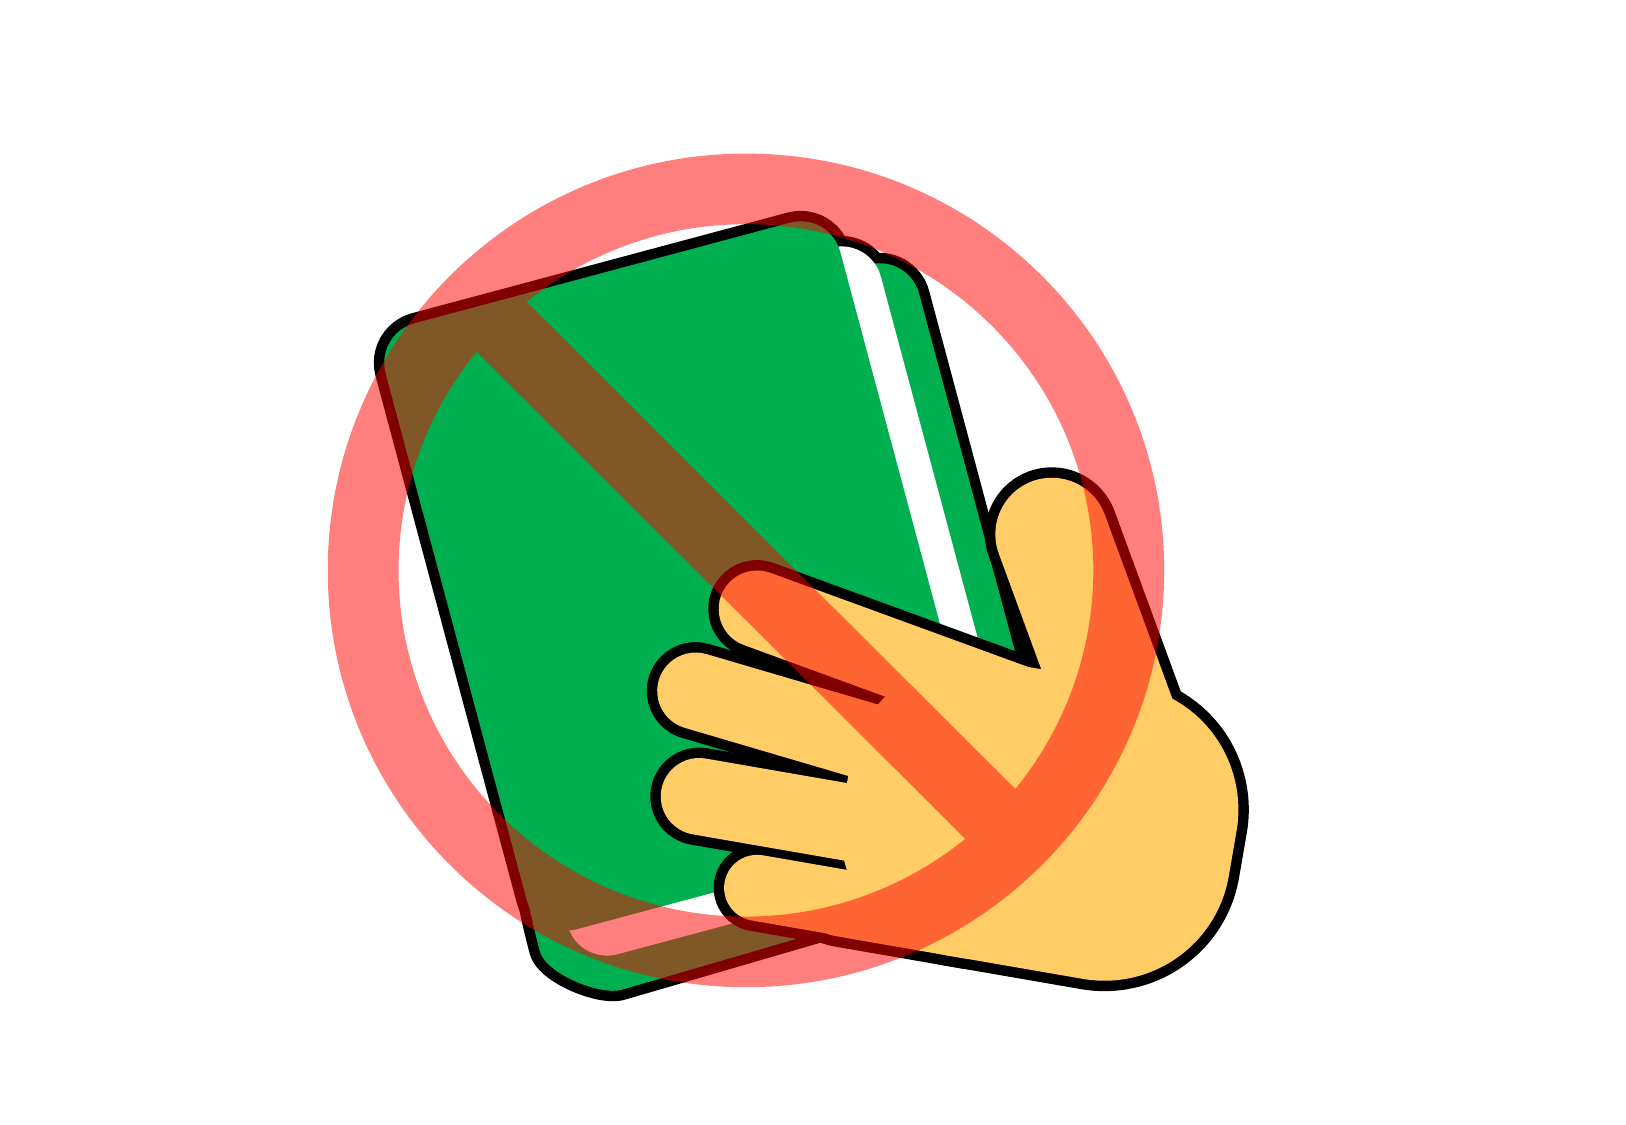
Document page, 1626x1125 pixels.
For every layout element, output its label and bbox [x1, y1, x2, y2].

text_box [327, 153, 1255, 988]
